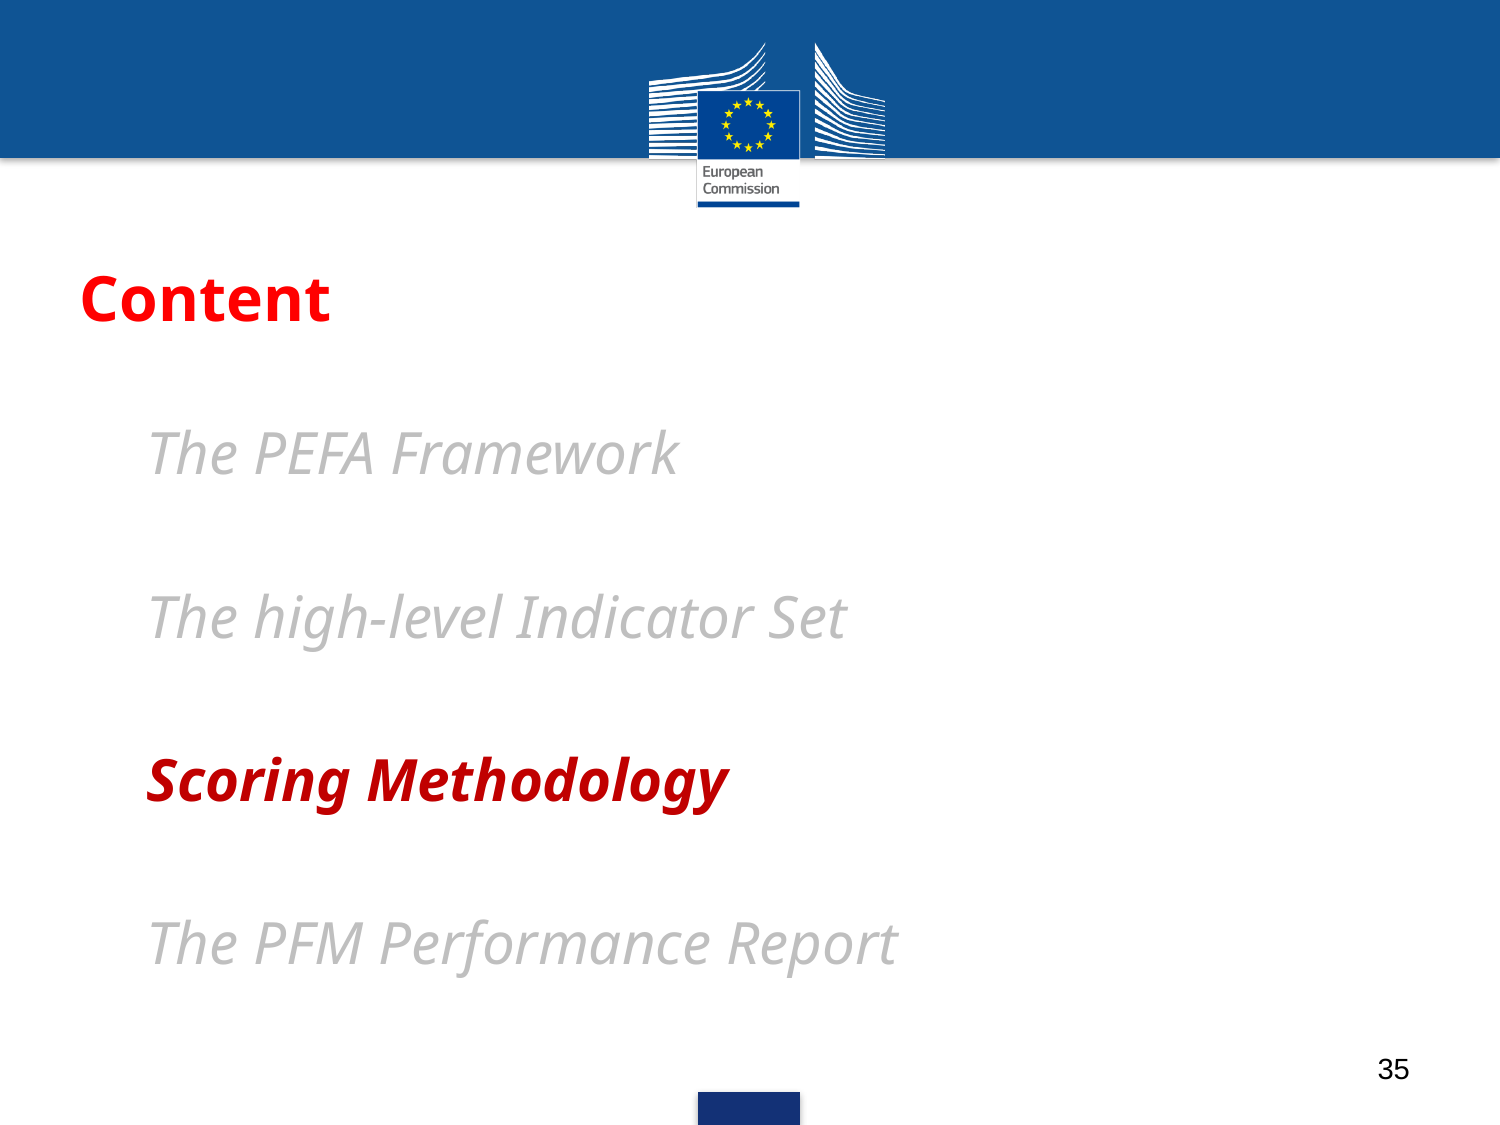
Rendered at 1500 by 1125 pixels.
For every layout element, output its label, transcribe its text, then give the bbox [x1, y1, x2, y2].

title Content [64, 219, 1415, 374]
list The PEFA Framework The high-level Indicator Set Scoring Methodology The PFM Performance Report [75, 408, 1425, 988]
picture [649, 42, 885, 208]
slide_number 35 [1074, 1042, 1426, 1103]
